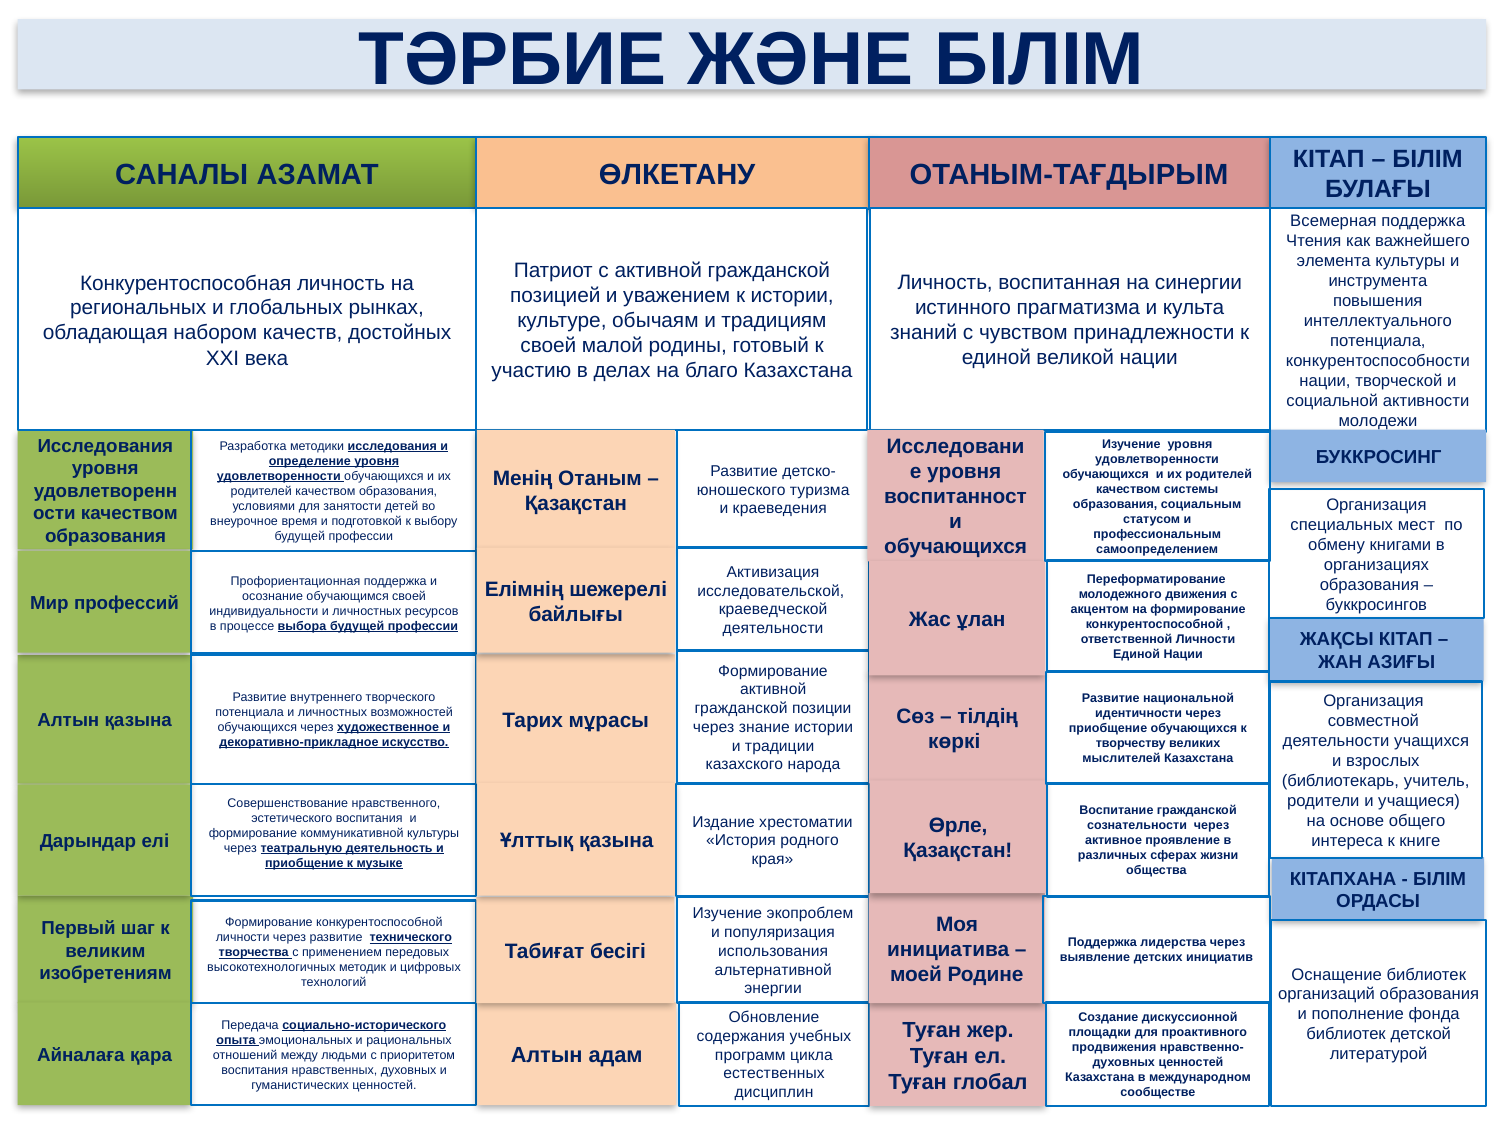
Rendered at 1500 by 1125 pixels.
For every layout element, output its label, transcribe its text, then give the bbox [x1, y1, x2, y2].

text_box Жас ұлан [867, 559, 1044, 677]
text_box Поддержка лидерства через выявление детских инициатив [1041, 894, 1272, 1005]
text_box ОТАНЫМ-ТАҒДЫРЫМ [868, 137, 1268, 206]
text_box Всемерная поддержка Чтения как важнейшего элемента культуры и инструмента повышения интеллектуального потенциала, конкурентоспособности нации, творческой и социальной активности молодежи [1268, 206, 1488, 429]
text_box Табиғат бесігі [474, 905, 675, 1005]
text_box Изучение экопроблем и популяризация использования альтернативной энергии [675, 898, 862, 1005]
text_box Туған жер. Туған ел. Туған глобал [867, 1014, 1044, 1108]
text_box Организация специальных мест по обмену книгами в организациях образования – буккросингов [1272, 487, 1486, 620]
text_box Оснащение библиотек организаций образования и пополнение фонда библиотек детской литературой [1272, 918, 1488, 1108]
text_box Айналаға қара [16, 1000, 189, 1107]
text_box ЖАҚСЫ КІТАП – ЖАН АЗИҒЫ [1272, 620, 1486, 684]
text_box Развитие детско-юношеского туризма и краеведения [675, 428, 865, 546]
text_box Профориентационная поддержка и осознание обучающимся своей индивидуальности и личностных ресурсов в процессе выбора будущей профессии [189, 549, 470, 651]
text_box Алтын адам [475, 1012, 677, 1107]
text_box Развитие внутреннего творческого потенциала и личностных возможностей обучающихся через художественное и декоративно-прикладное искусство. [189, 651, 470, 782]
text_box Личность, воспитанная на синергии истинного прагматизма и культа знаний с чувством принадлежности к единой великой нации [868, 206, 1268, 429]
text_box Исследование уровня воспитанности обучающихся [865, 428, 1046, 562]
text_box Развитие национальной идентичности через приобщение обучающихся к творчеству великих мыслителей Казахстана [1044, 669, 1272, 786]
text_box Воспитание гражданской сознательности через активное проявление в различных сферах жизни общества [1044, 786, 1272, 899]
text_box Ұлттық қазына [475, 781, 675, 898]
text_box Разработка методики исследования и определение уровня удовлетворенности обучающихся и их родителей качеством образования, условиями для занятости детей во внеурочное время и подготовкой к выбору будущей профессии [189, 428, 474, 549]
text_box Елімнің шежерелі байлығы [475, 546, 675, 655]
text_box Алтын қазына [16, 661, 189, 782]
text_box Активизация исследовательской, краеведческой деятельности [675, 546, 862, 648]
text_box Передача социально-исторического опыта эмоциональных и рациональных отношений между людьми с приоритетом воспитания нравственных, духовных и гуманистических ценностей. [189, 1001, 470, 1107]
text_box Обновление содержания учебных программ цикла естественных дисциплин [677, 1005, 863, 1108]
text_box ӨЛКЕТАНУ [476, 137, 867, 206]
text_box Моя инициатива – моей Родине [867, 902, 1041, 1005]
text_box Мир профессий [16, 549, 189, 655]
text_box Первый шаг к великим изобретениям [16, 905, 189, 1000]
text_box Изучение уровня удовлетворенности обучающихся и их родителей качеством системы образования, социальным статусом и профессиональным самоопределением [1043, 429, 1272, 563]
text_box Сөз – тілдің көркі [867, 685, 1044, 778]
text_box Менің Отаным – Қазақстан [475, 428, 675, 546]
text_box Организация совместной деятельности учащихся и взрослых (библиотекарь, учитель, родители и учащиеся) на основе общего интереса к книге [1272, 679, 1484, 860]
text_box Переформатирование молодежного движения с акцентом на формирование конкурентоспособной , ответственной Личности Единой Нации [1044, 558, 1272, 669]
text_box Формирование конкурентоспособной личности через развитие технического творчества с применением передовых высокотехнологичных методик и цифровых технологий [189, 898, 470, 1001]
text_box Конкурентоспособная личность на региональных и глобальных рынках, обладающая набором качеств, достойных XXI века [16, 206, 474, 432]
text_box КІТАПХАНА - БІЛІМ ОРДАСЫ [1272, 855, 1486, 918]
text_box САНАЛЫ АЗАМАТ [17, 137, 474, 206]
text_box Өрле, Қазақстан! [867, 778, 1044, 895]
text_box Создание дискуссионной площадки для проактивного продвижения нравственно-духовных ценностей Казахстана в международном сообществе [1044, 1005, 1272, 1108]
text_box КІТАП – БІЛІМ БУЛАҒЫ [1269, 137, 1487, 206]
text_box Патриот с активной гражданской позицией и уважением к истории, культуре, обычаям и традициям своей малой родины, готовый к участию в делах на благо Казахстана [474, 206, 868, 429]
text_box Тарих мұрасы [474, 661, 675, 782]
text_box Исследования уровня удовлетворенности качеством образования [16, 432, 189, 549]
text_box БУККРОСИНГ [1269, 428, 1488, 484]
text_box Издание хрестоматии «История родного края» [674, 782, 863, 898]
text_box Формирование активной гражданской позиции через знание истории и традиции казахского народа [675, 648, 862, 785]
text_box ТӘРБИЕ ЖӘНЕ БІЛІМ [14, 16, 1489, 93]
text_box Совершенствование нравственного, эстетического воспитания и формирование коммуникативной культуры через театральную деятельность и приобщение к музыке [189, 782, 470, 898]
text_box Дарындар елі [16, 782, 189, 898]
